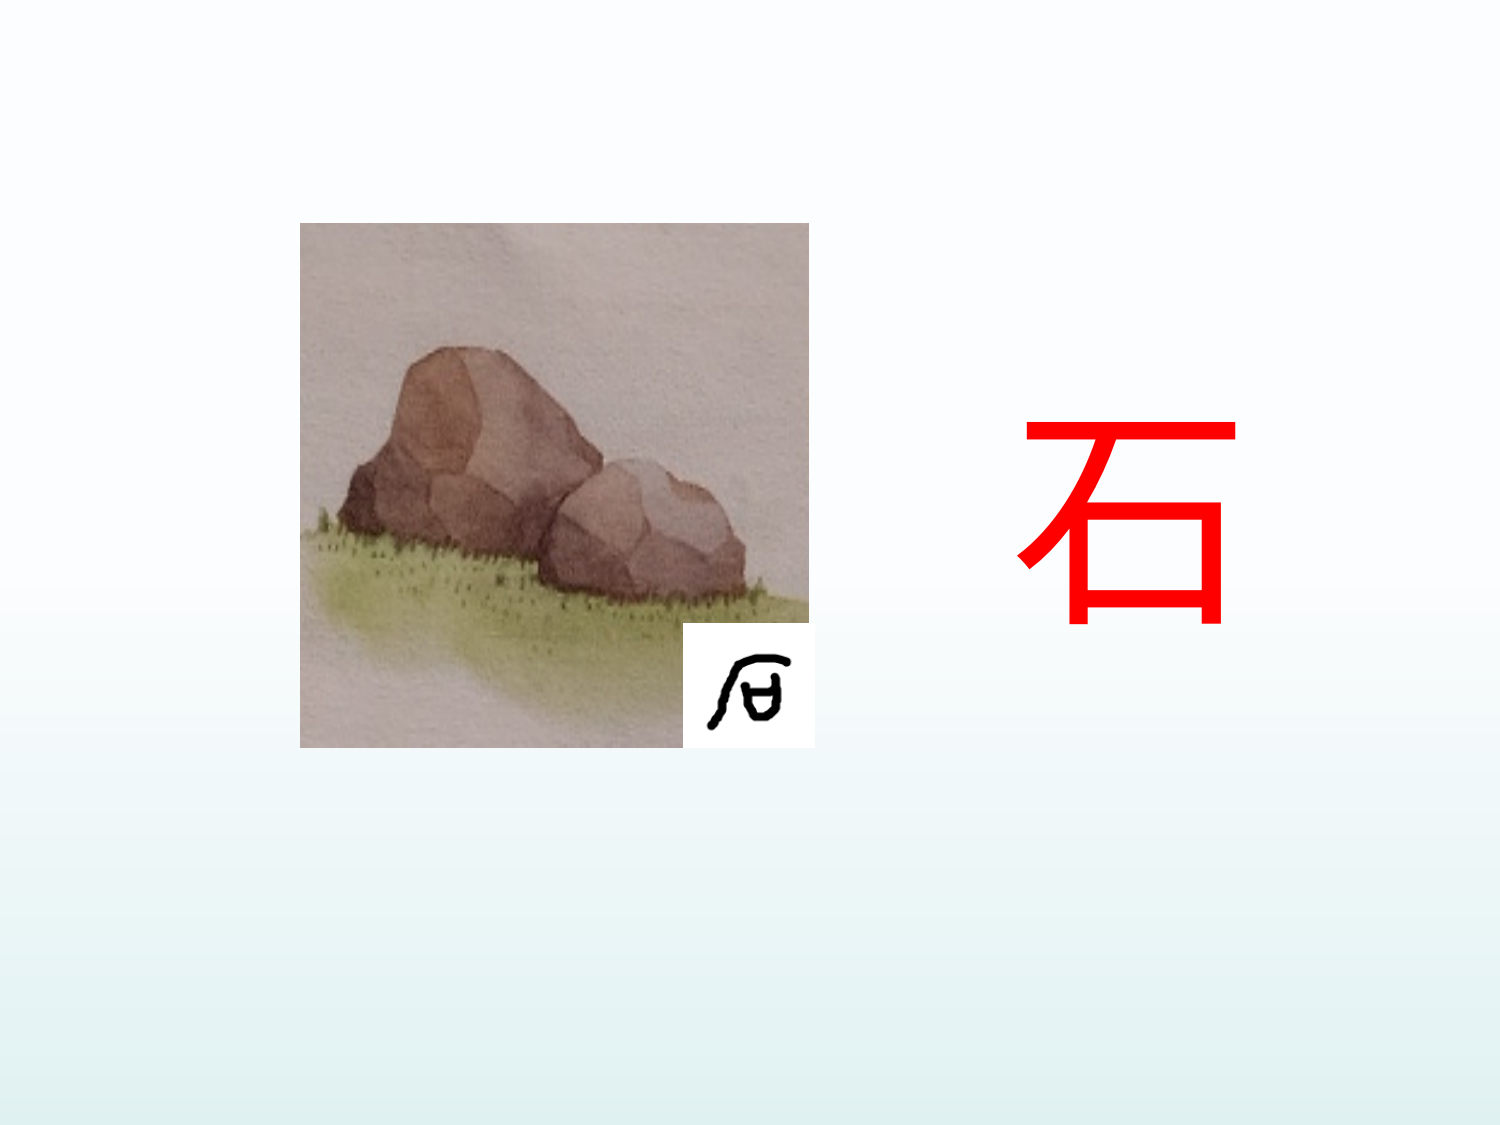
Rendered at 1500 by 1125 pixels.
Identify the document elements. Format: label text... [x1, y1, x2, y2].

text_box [683, 623, 815, 748]
text_box 石 [996, 358, 1170, 661]
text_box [299, 223, 809, 748]
